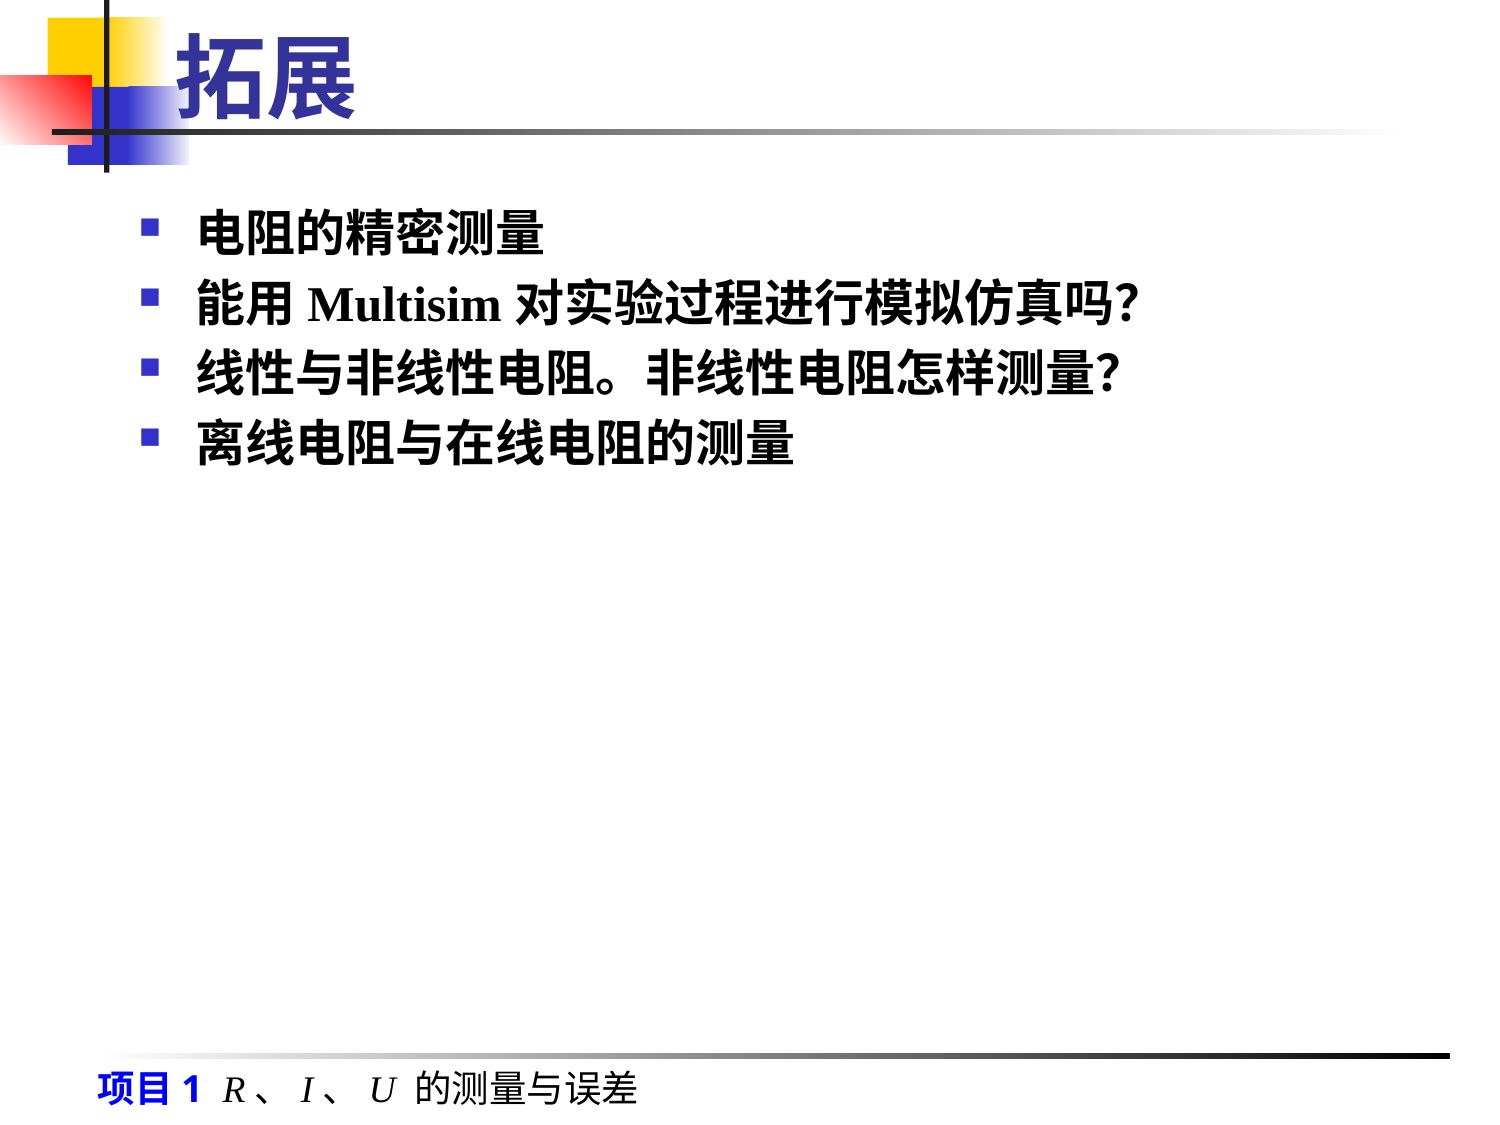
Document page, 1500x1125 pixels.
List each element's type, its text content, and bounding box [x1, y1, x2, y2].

title 拓展 [159, 0, 1438, 138]
list 电阻的精密测量 能用Multisim对实验过程进行模拟仿真吗？ 线性与非线性电阻。非线性电阻怎样测量？ 离线电阻与在线电阻的测量 [123, 194, 1424, 540]
